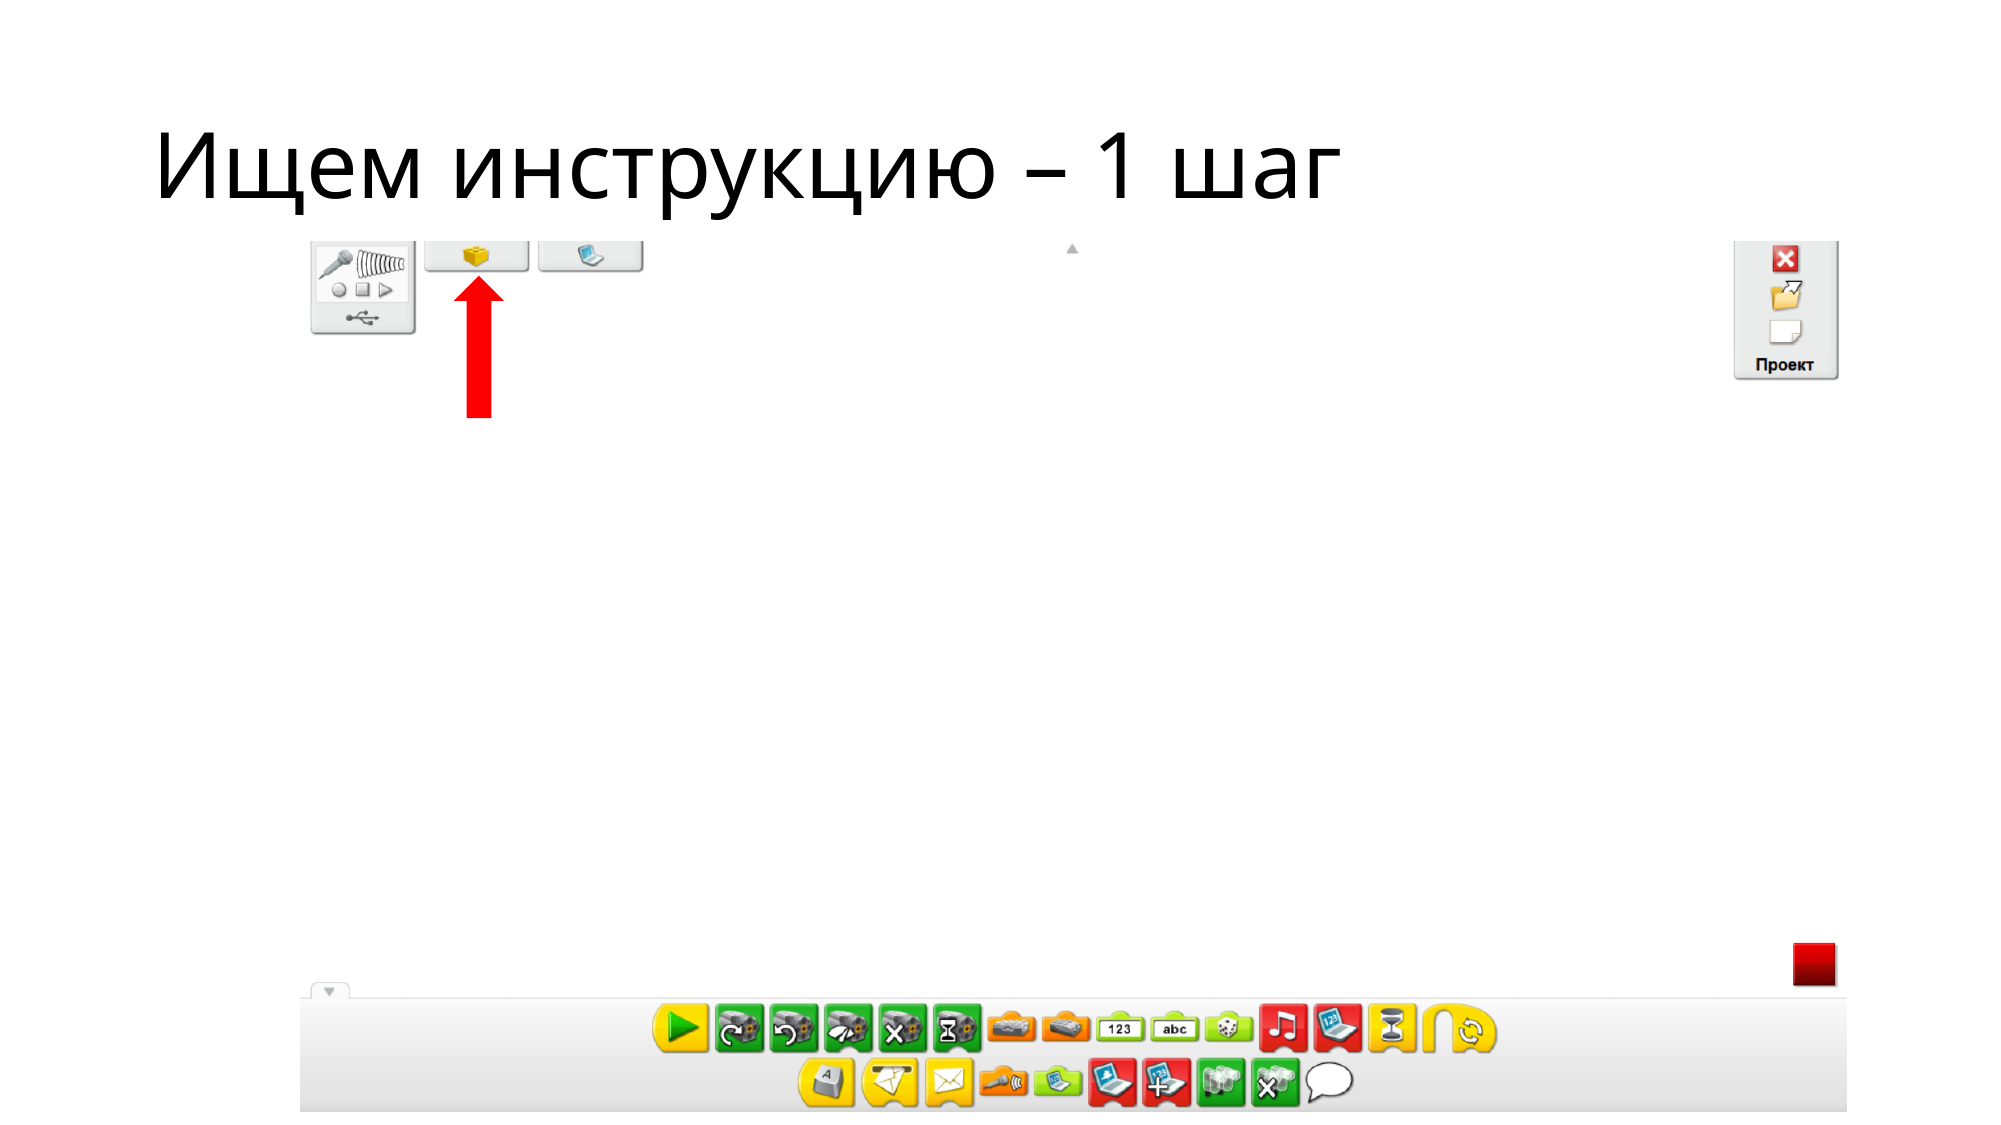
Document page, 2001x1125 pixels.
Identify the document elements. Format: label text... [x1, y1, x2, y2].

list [299, 241, 1847, 1112]
title Ищем инструкцию – 1 шаг [137, 59, 1863, 278]
